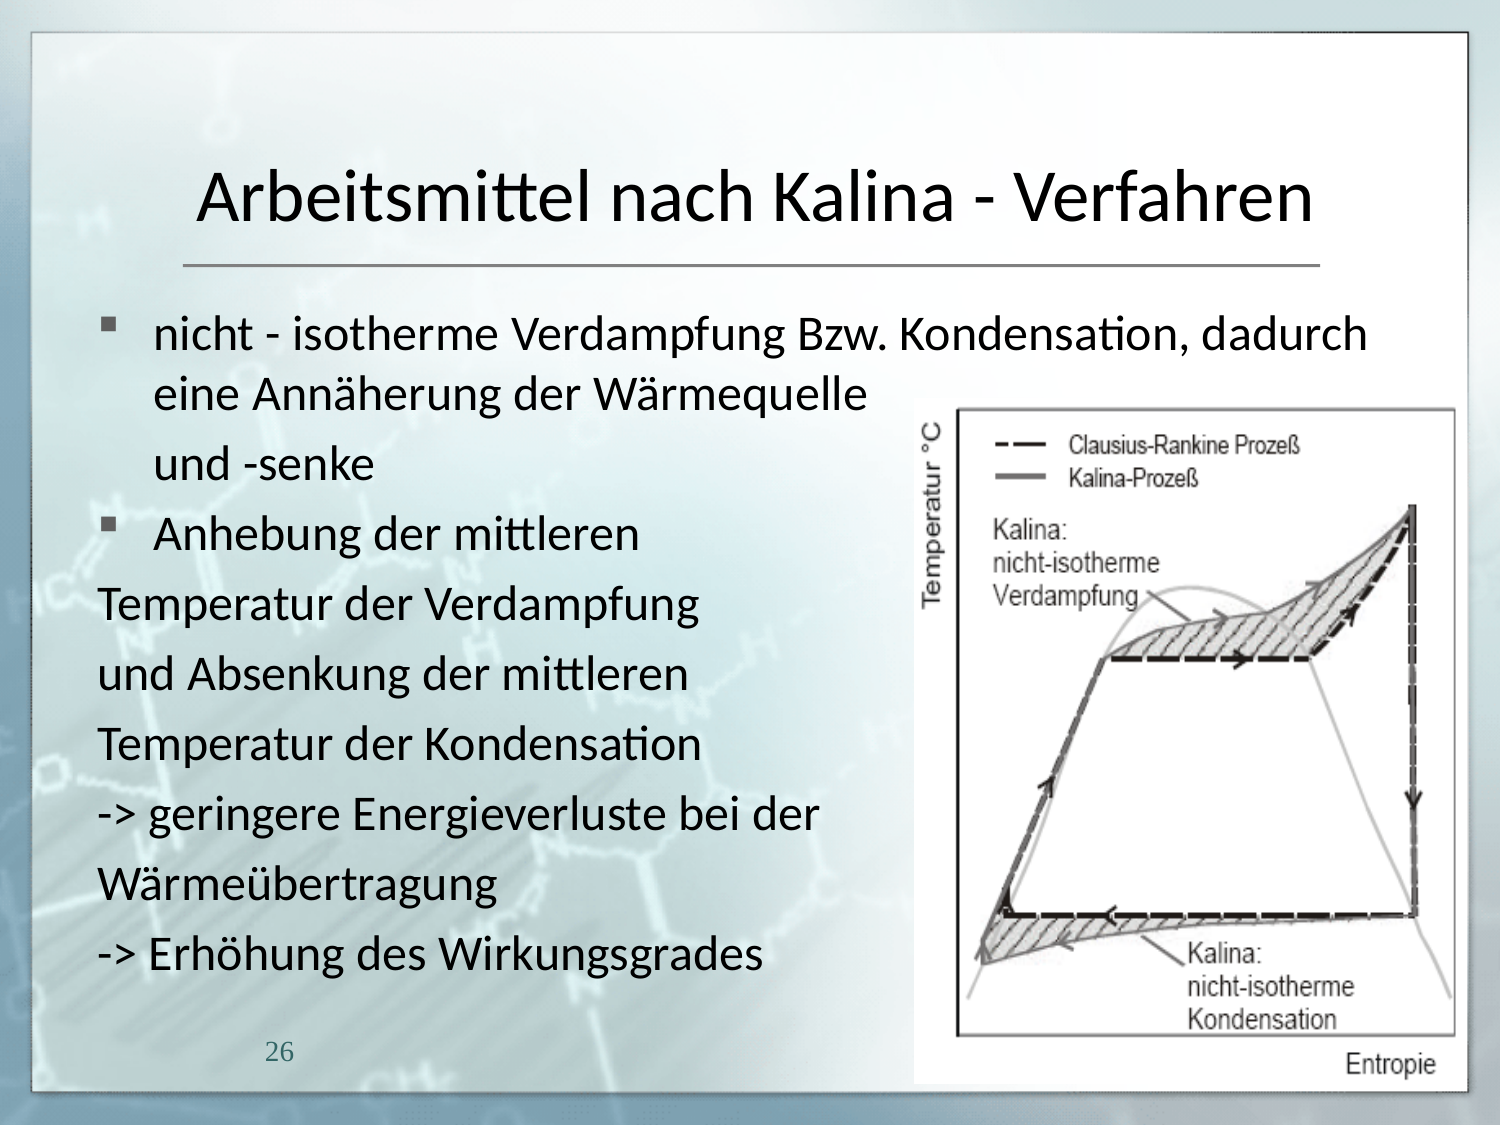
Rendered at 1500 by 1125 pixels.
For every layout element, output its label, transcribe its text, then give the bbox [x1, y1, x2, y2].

list nicht - isotherme Verdampfung Bzw. Kondensation, dadurch eine Annäherung der Wärmequelle und -senke Anhebung der mittleren Temperatur der Verdampfung und Absenkung der mittleren Temperatur der Kondensation -> geringere Energieverluste bei der Wärmeübertragung -> Erhöhung des Wirkungsgrades [81, 292, 1407, 1091]
slide_number 26 [249, 1024, 463, 1101]
picture [0, 0, 1500, 1125]
title Arbeitsmittel nach Kalina - Verfahren [70, 105, 1442, 279]
